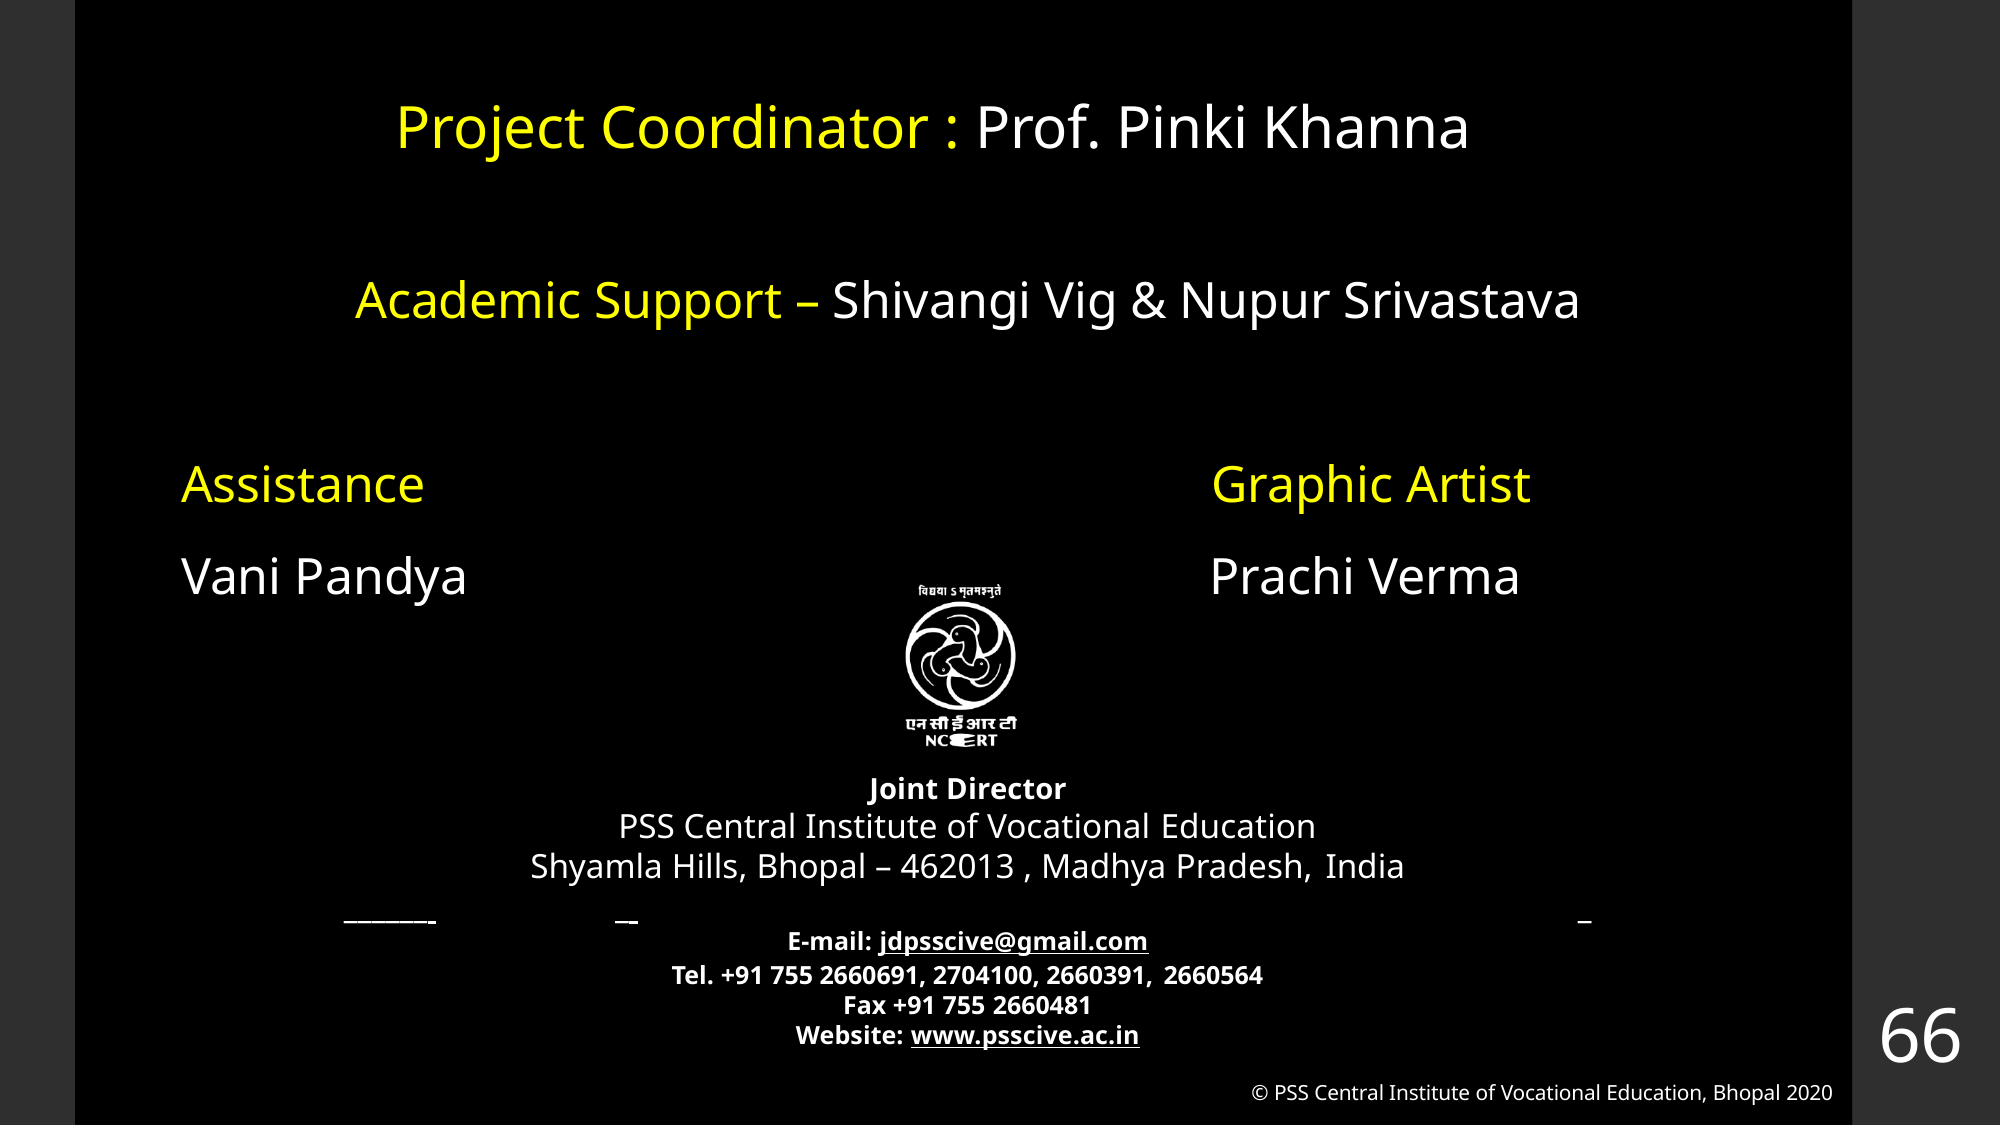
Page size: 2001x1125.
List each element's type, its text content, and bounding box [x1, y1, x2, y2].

text_box © PSS Central Institute of Vocational Education, Bhopal 2020 [1249, 1077, 1851, 1105]
title Project Coordinator : Prof. Pinki Khanna [393, 88, 1641, 236]
text_box [1852, 0, 2000, 1125]
slide_number 66 [1874, 987, 1979, 1079]
text_box [75, 0, 1852, 1125]
text_box Academic Support – Shivangi Vig & Nupur Srivastava Assistance Graphic Artist Vani Pandya Prachi Verma [181, 236, 1756, 605]
text_box Joint Director PSS Central Institute of Vocational Education Shyamla Hills, Bhopal – 462013 , Madhya Pradesh, India ______ _ _ E-mail: jdpsscive@gmail.com Tel. +91 755 2660691, 2704100, 2660391, 2660564 Fax +91 755 2660481 Website: www.psscive.ac.in [340, 768, 1596, 1054]
text_box [0, 0, 75, 1125]
text_box [905, 605, 1017, 747]
